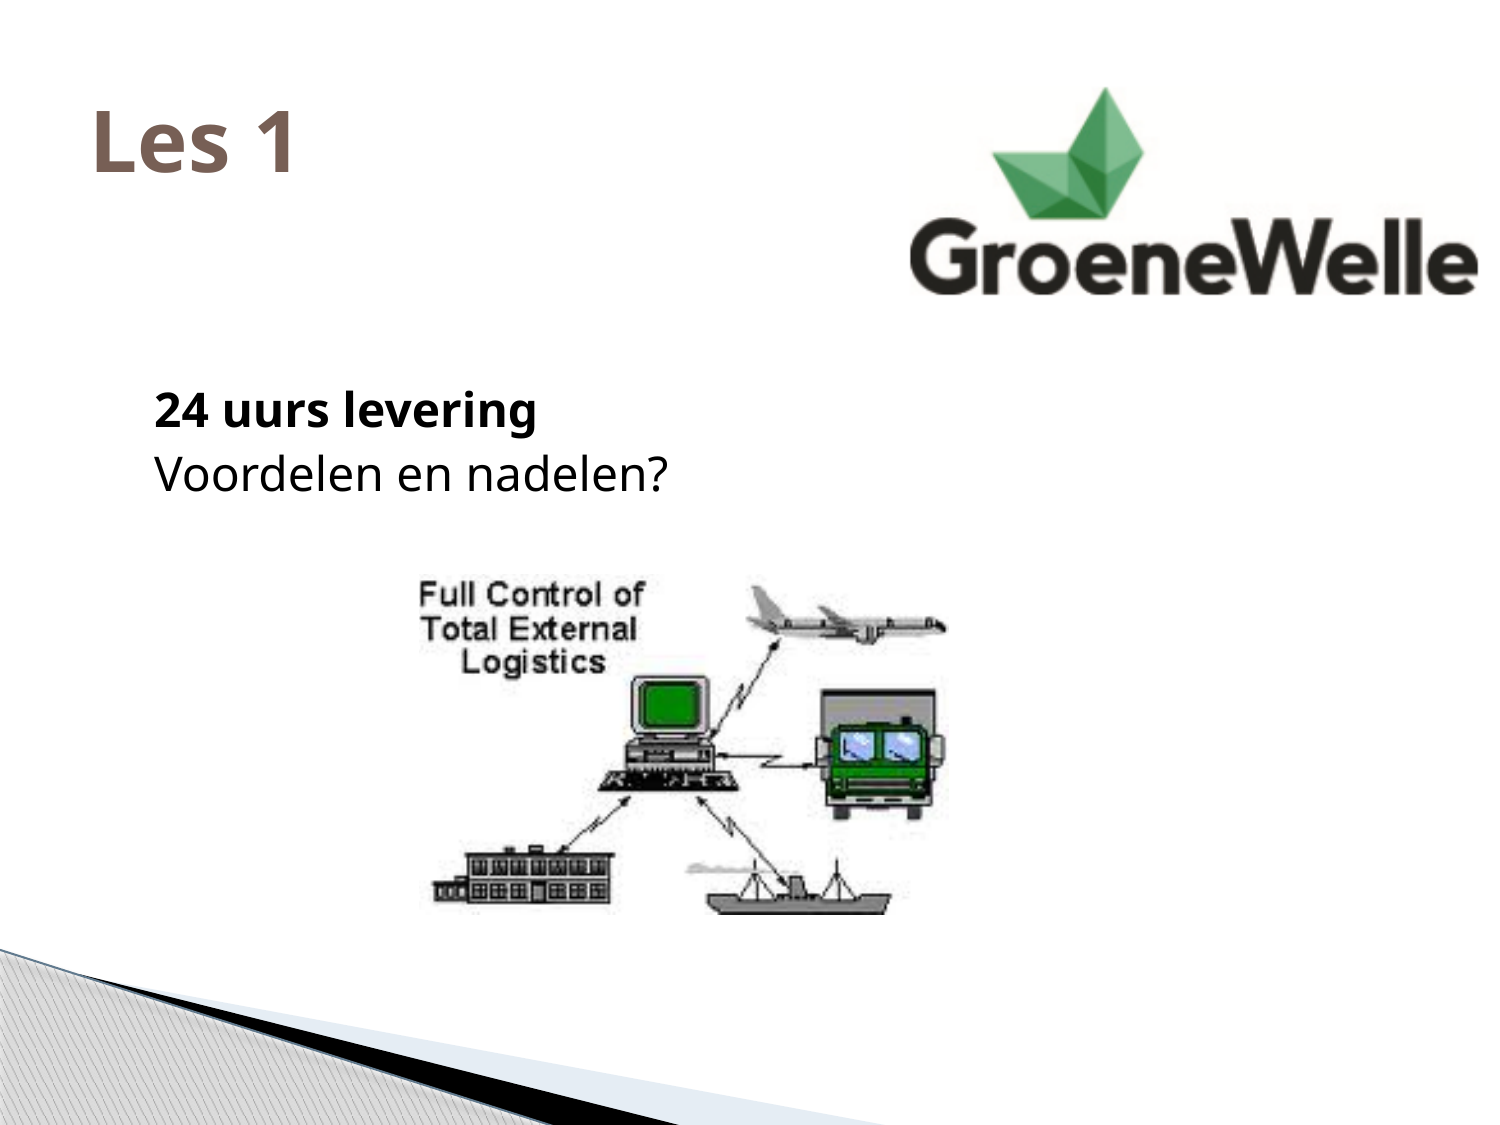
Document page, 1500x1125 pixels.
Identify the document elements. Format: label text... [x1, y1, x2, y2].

list 24 uurs levering Voordelen en nadelen? [75, 243, 1425, 986]
picture [897, 63, 1500, 312]
title Les 1 [75, 45, 1425, 233]
picture [418, 573, 949, 915]
